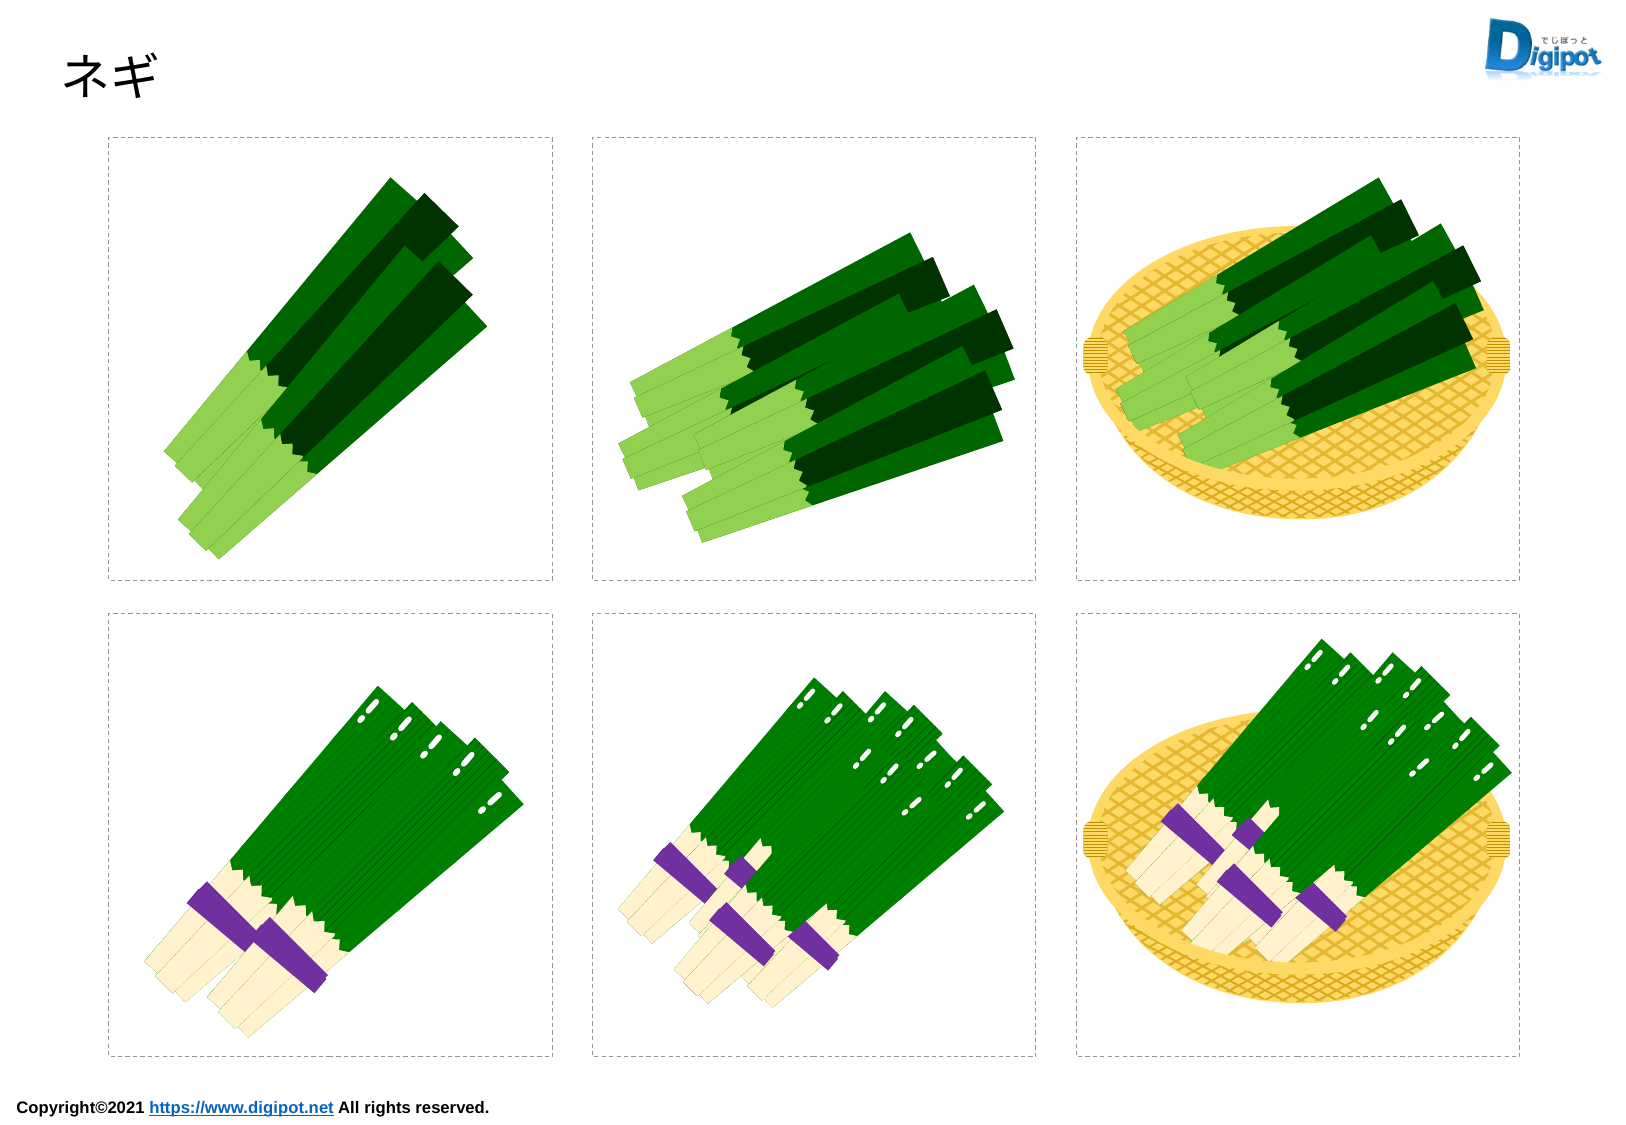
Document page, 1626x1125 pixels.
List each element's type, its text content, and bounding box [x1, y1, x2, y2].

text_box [107, 695, 547, 994]
text_box ネギ [46, 38, 176, 113]
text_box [586, 685, 1024, 971]
picture [1485, 18, 1602, 82]
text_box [132, 290, 505, 460]
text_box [617, 296, 1014, 500]
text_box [1083, 226, 1511, 520]
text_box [1083, 647, 1531, 1004]
